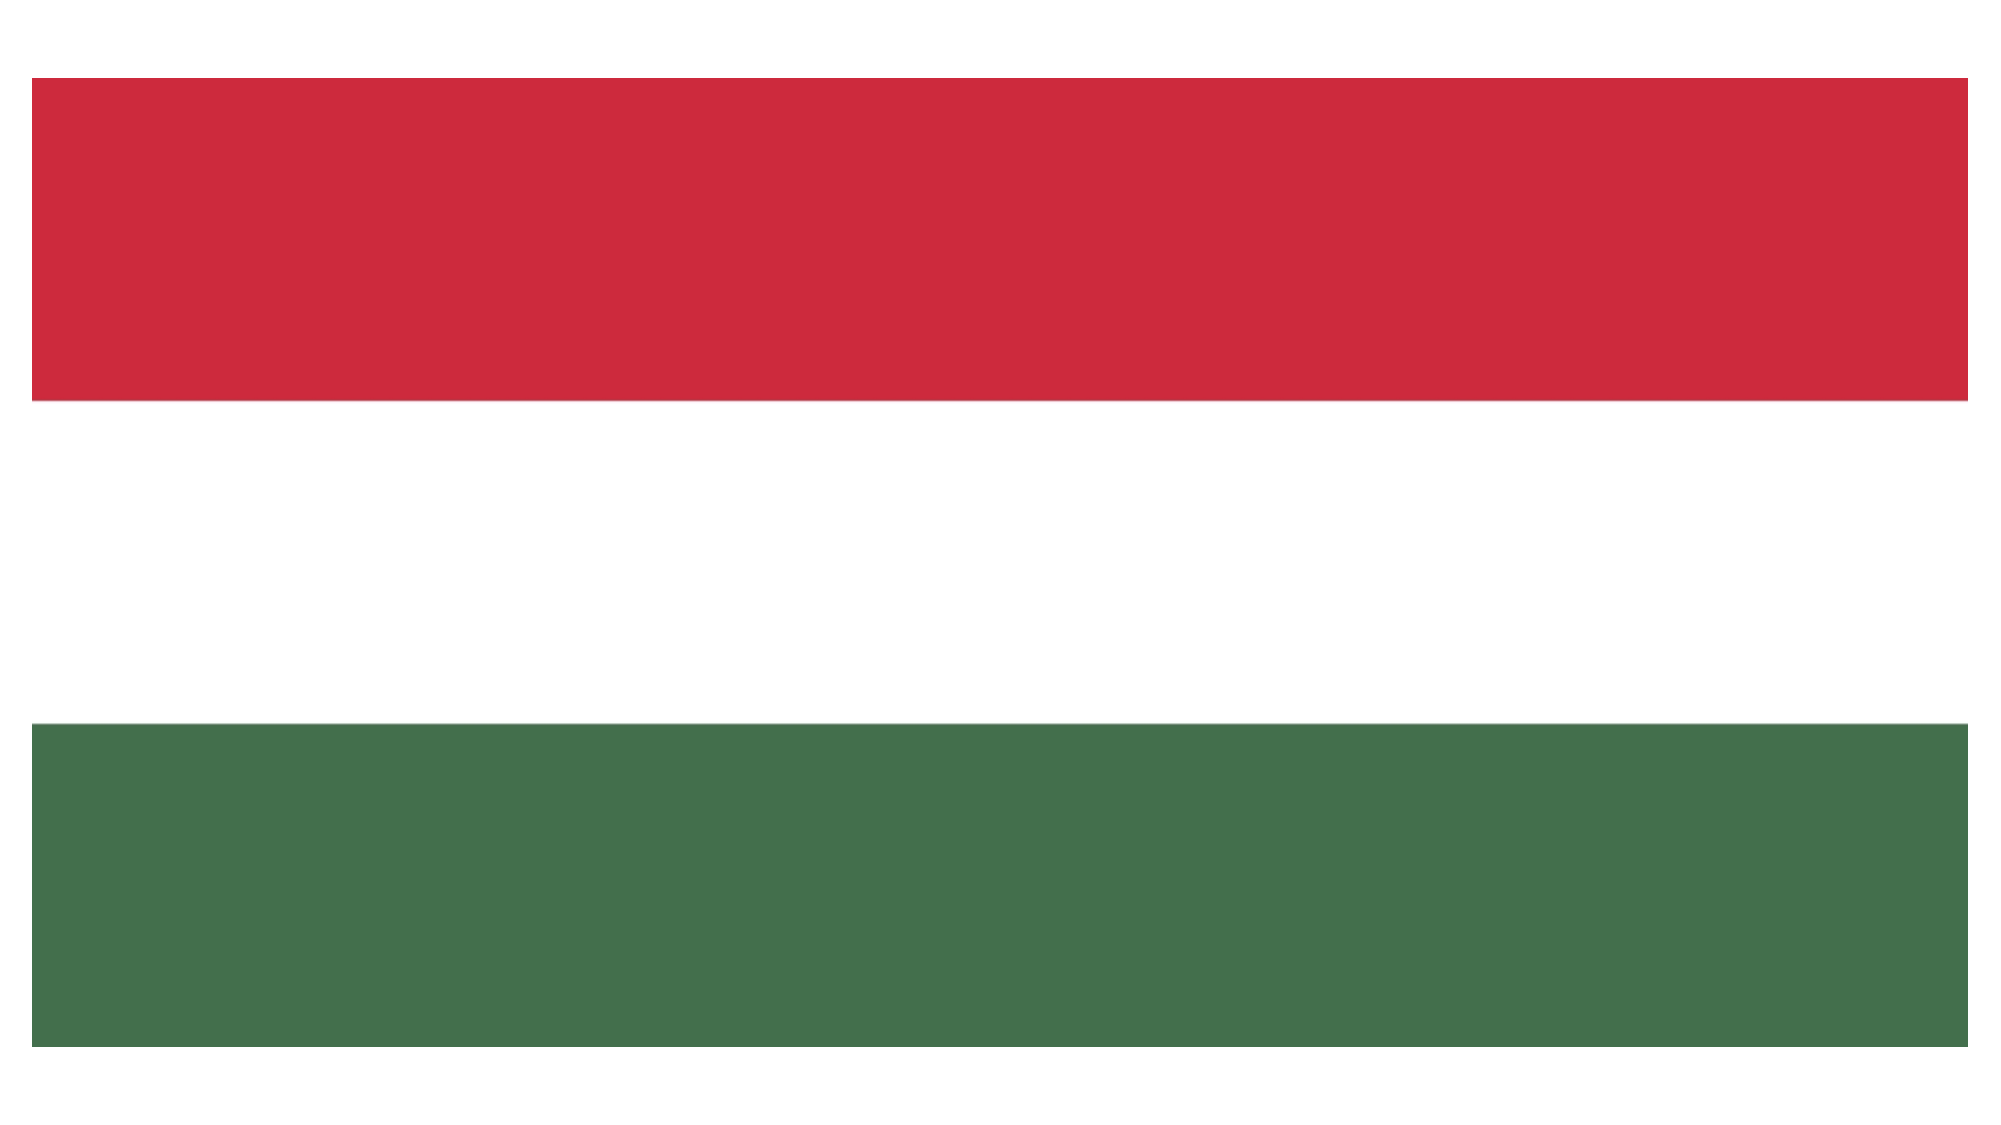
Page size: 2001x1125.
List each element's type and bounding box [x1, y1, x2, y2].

picture [32, 78, 1968, 1047]
